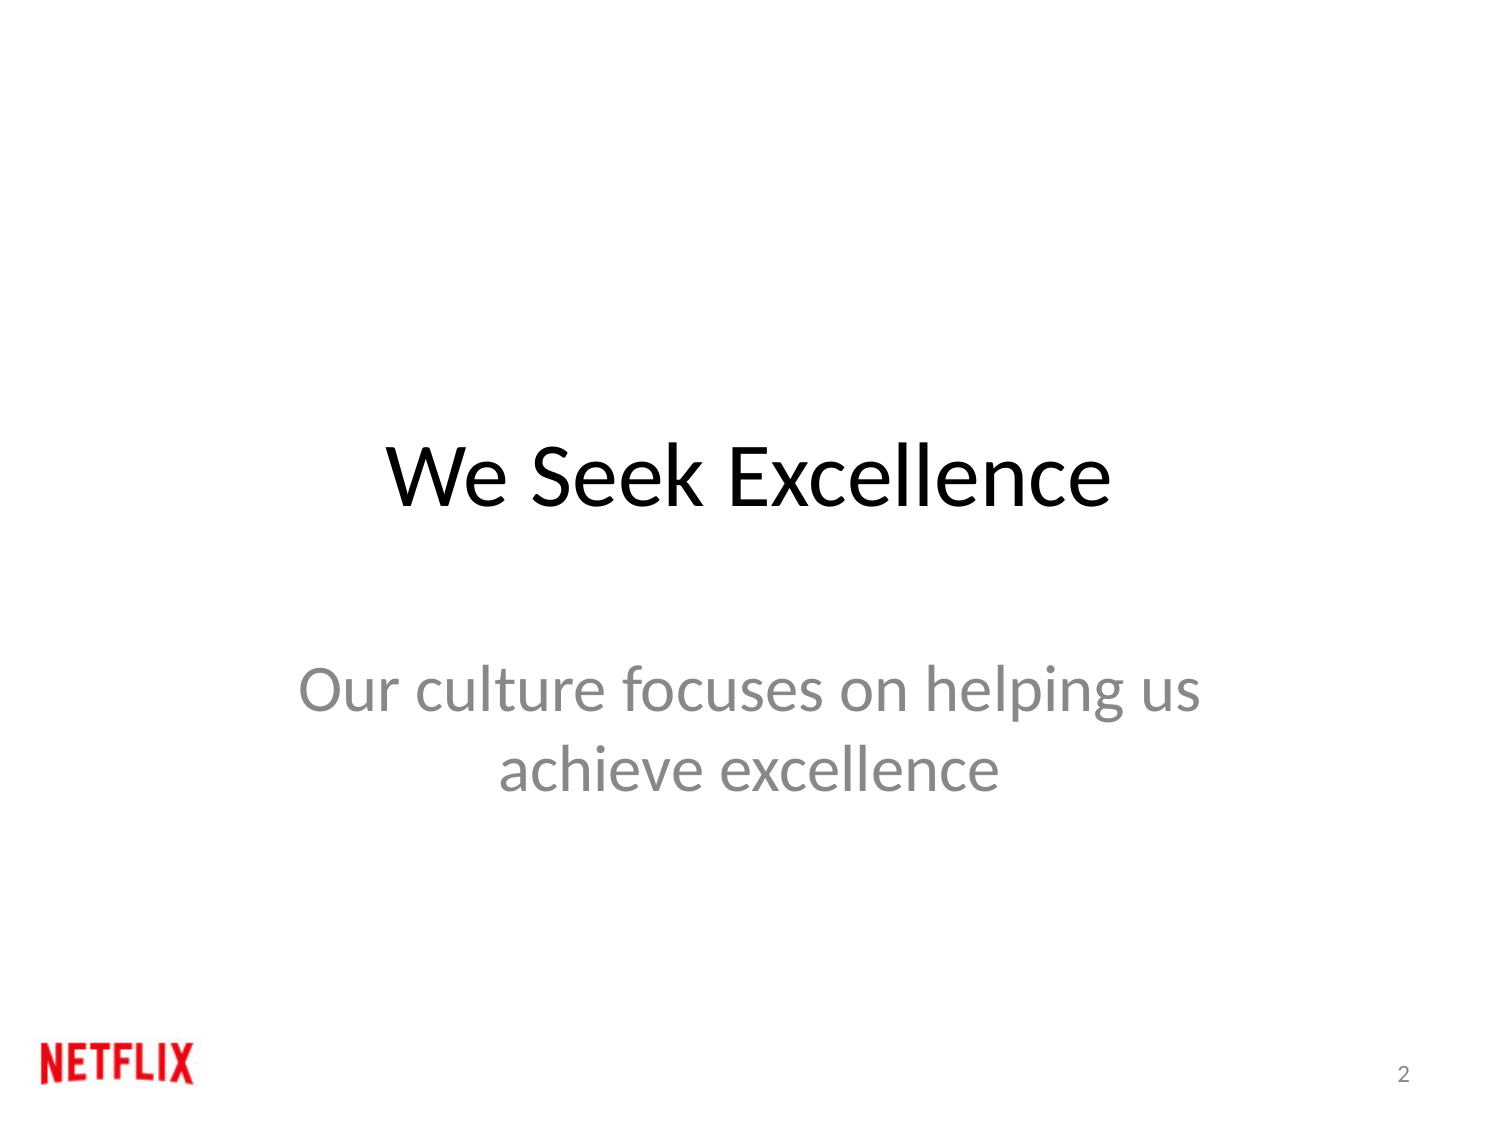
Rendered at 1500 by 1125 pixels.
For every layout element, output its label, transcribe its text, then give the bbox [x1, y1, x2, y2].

subtitle Our culture focuses on helping us achieve excellence [225, 637, 1275, 925]
title We Seek Excellence [112, 349, 1388, 591]
slide_number ‹#› [1074, 1042, 1425, 1103]
picture [24, 1024, 211, 1104]
